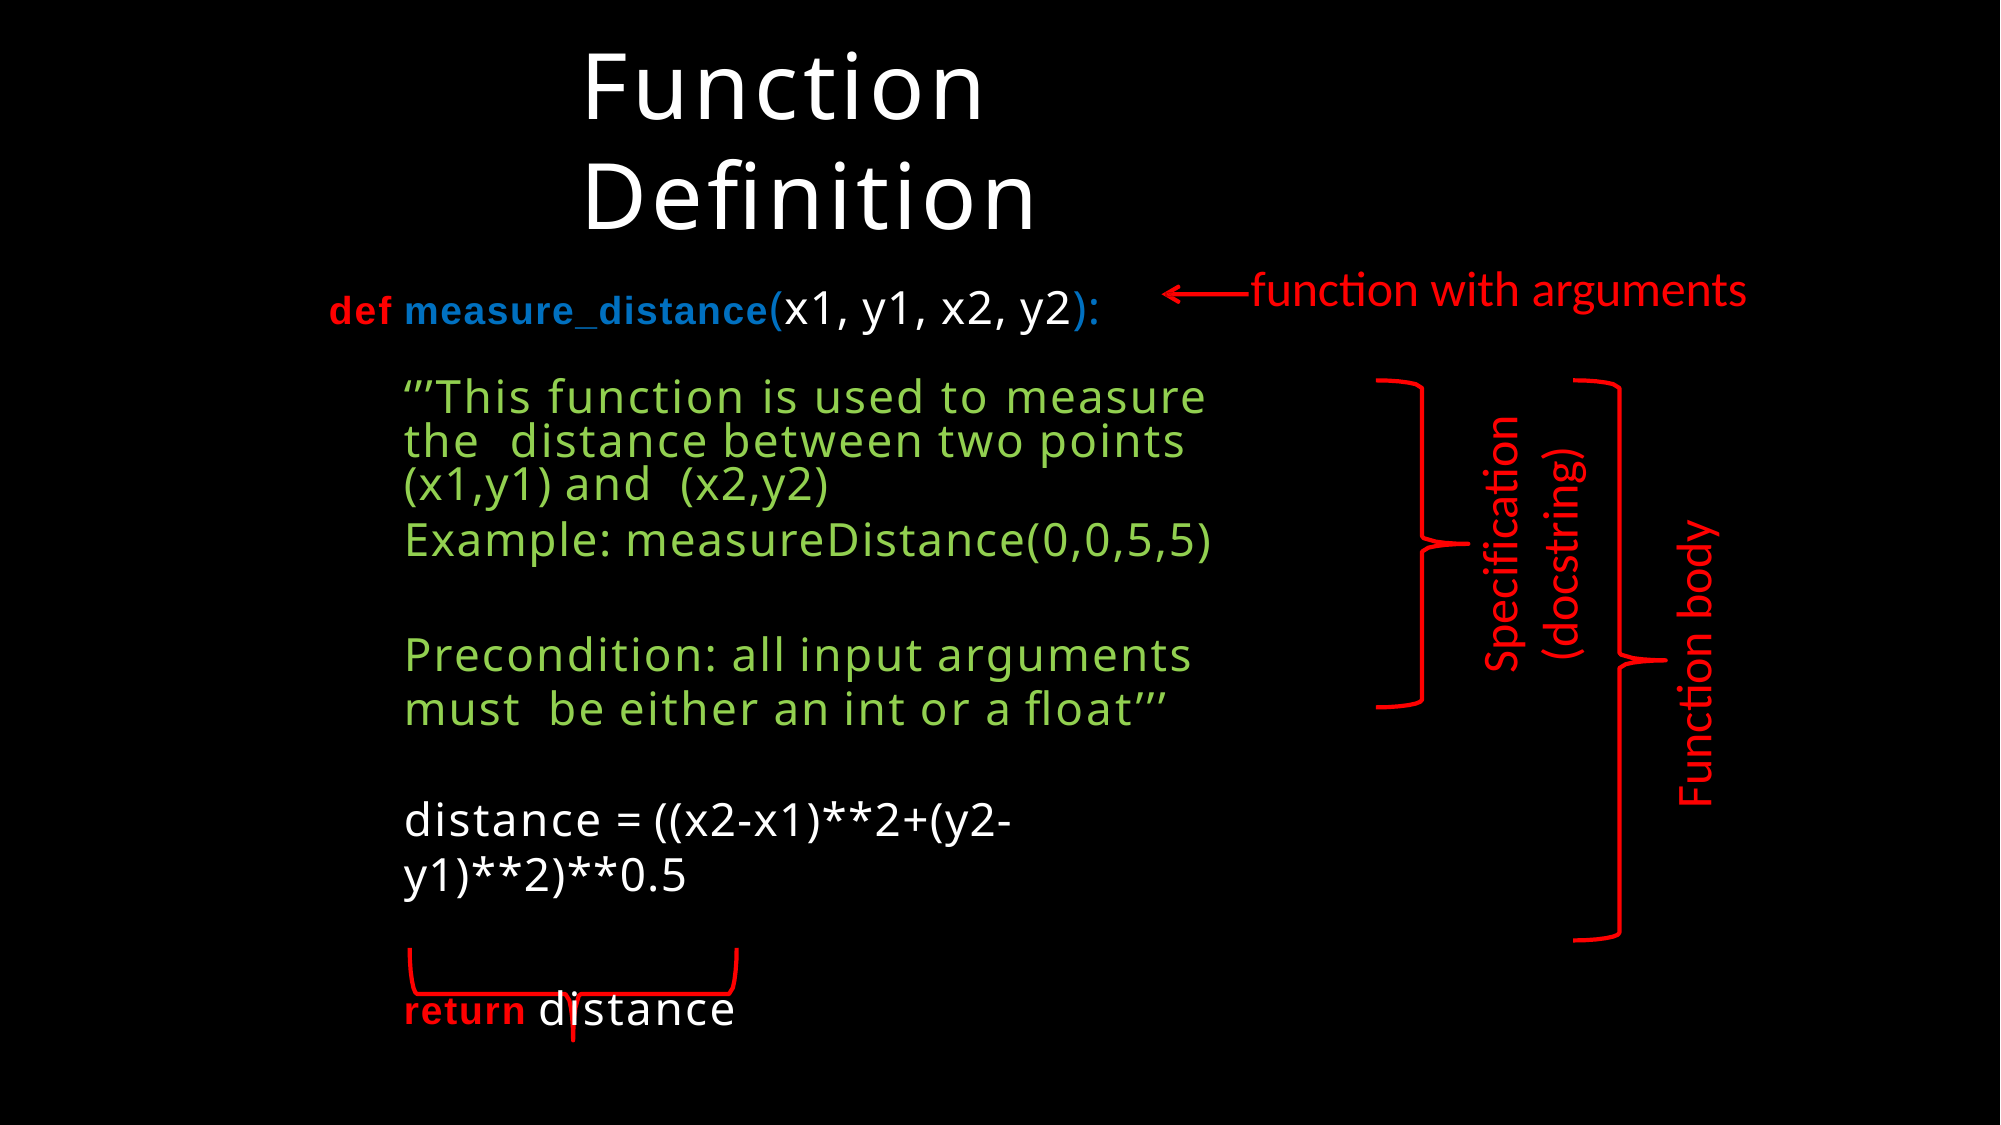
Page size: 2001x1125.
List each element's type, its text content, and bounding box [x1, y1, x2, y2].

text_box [1368, 374, 1478, 720]
text_box function with arguments [1248, 253, 1753, 316]
text_box ‘’’This function is used to measure the distance between two points (x1,y1) and (x2,y2) Example: measureDistance(0,0,5,5) Precondition: all input arguments must be either an int or a float’’’ distance = ((x2-x1)**2+(y2-y1)**2)**0.5 return distance Optional return statement [358, 365, 1298, 1125]
text_box Specification (docstring) [1478, 412, 1566, 676]
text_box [1566, 374, 1675, 953]
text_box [400, 944, 746, 1053]
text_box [1135, 271, 1256, 323]
text_box def measure_distance(x1, y1, x2, y2): [326, 255, 1153, 339]
text_box Function body [1675, 515, 1721, 811]
title Function Definition [578, 25, 1422, 248]
